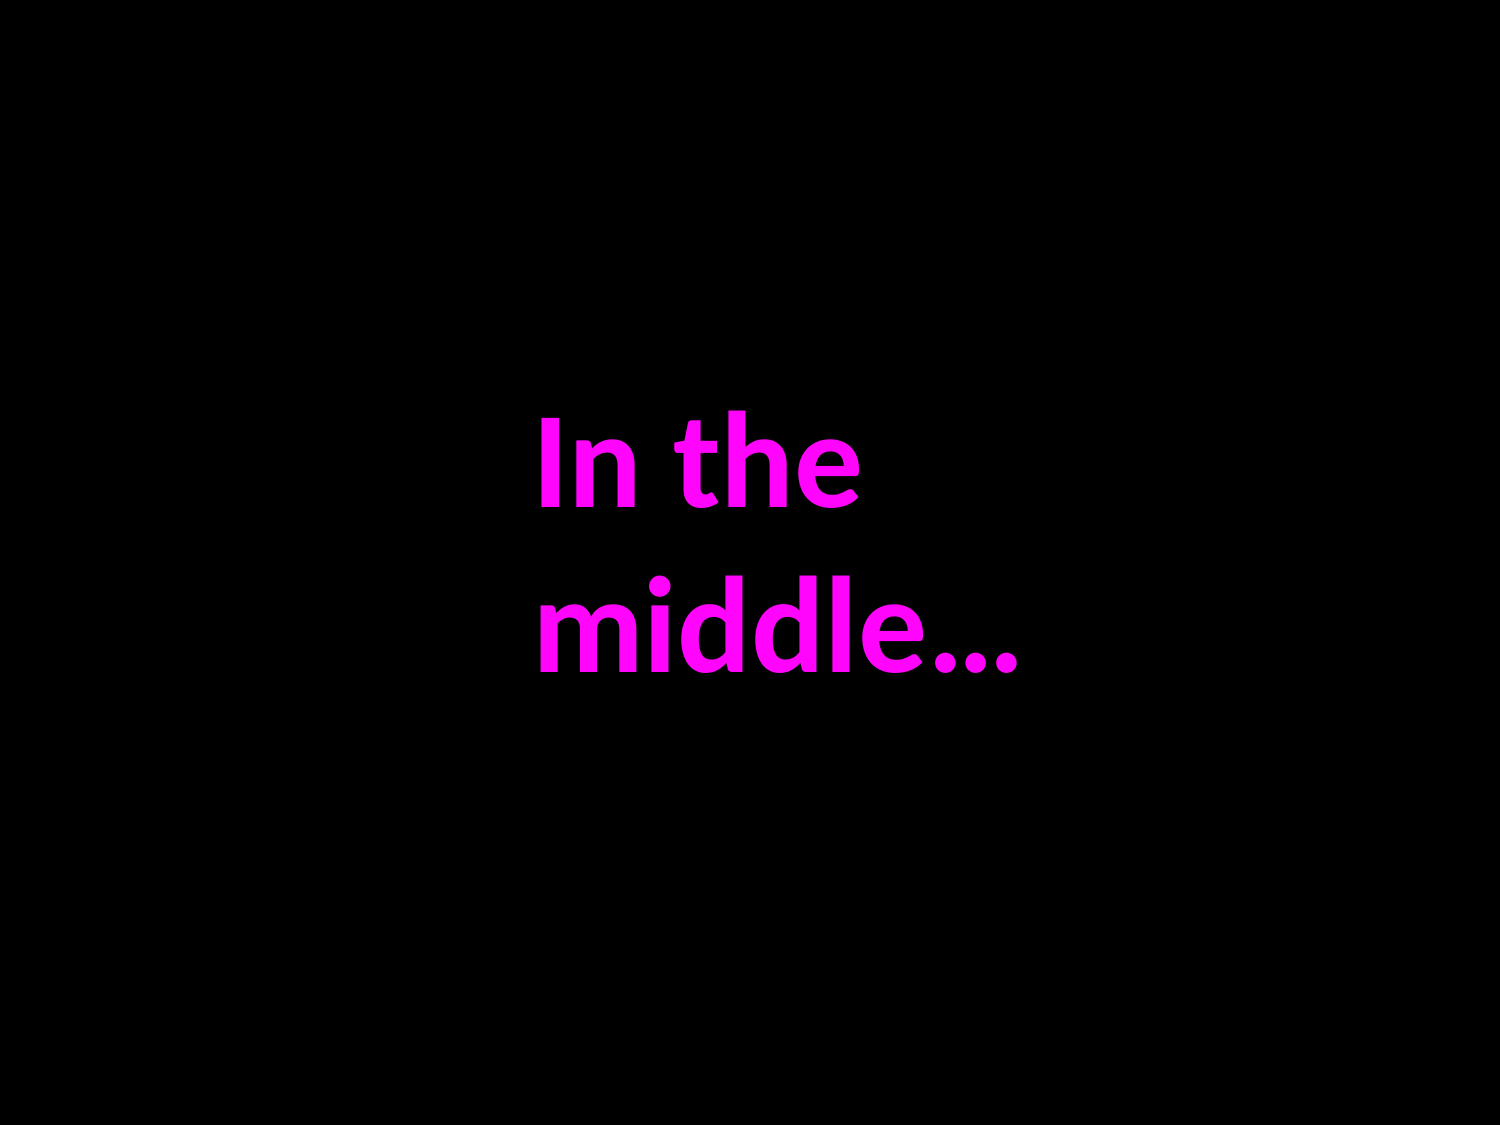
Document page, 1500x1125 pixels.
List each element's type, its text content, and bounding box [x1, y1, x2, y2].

text_box In the middle… [517, 362, 1094, 708]
